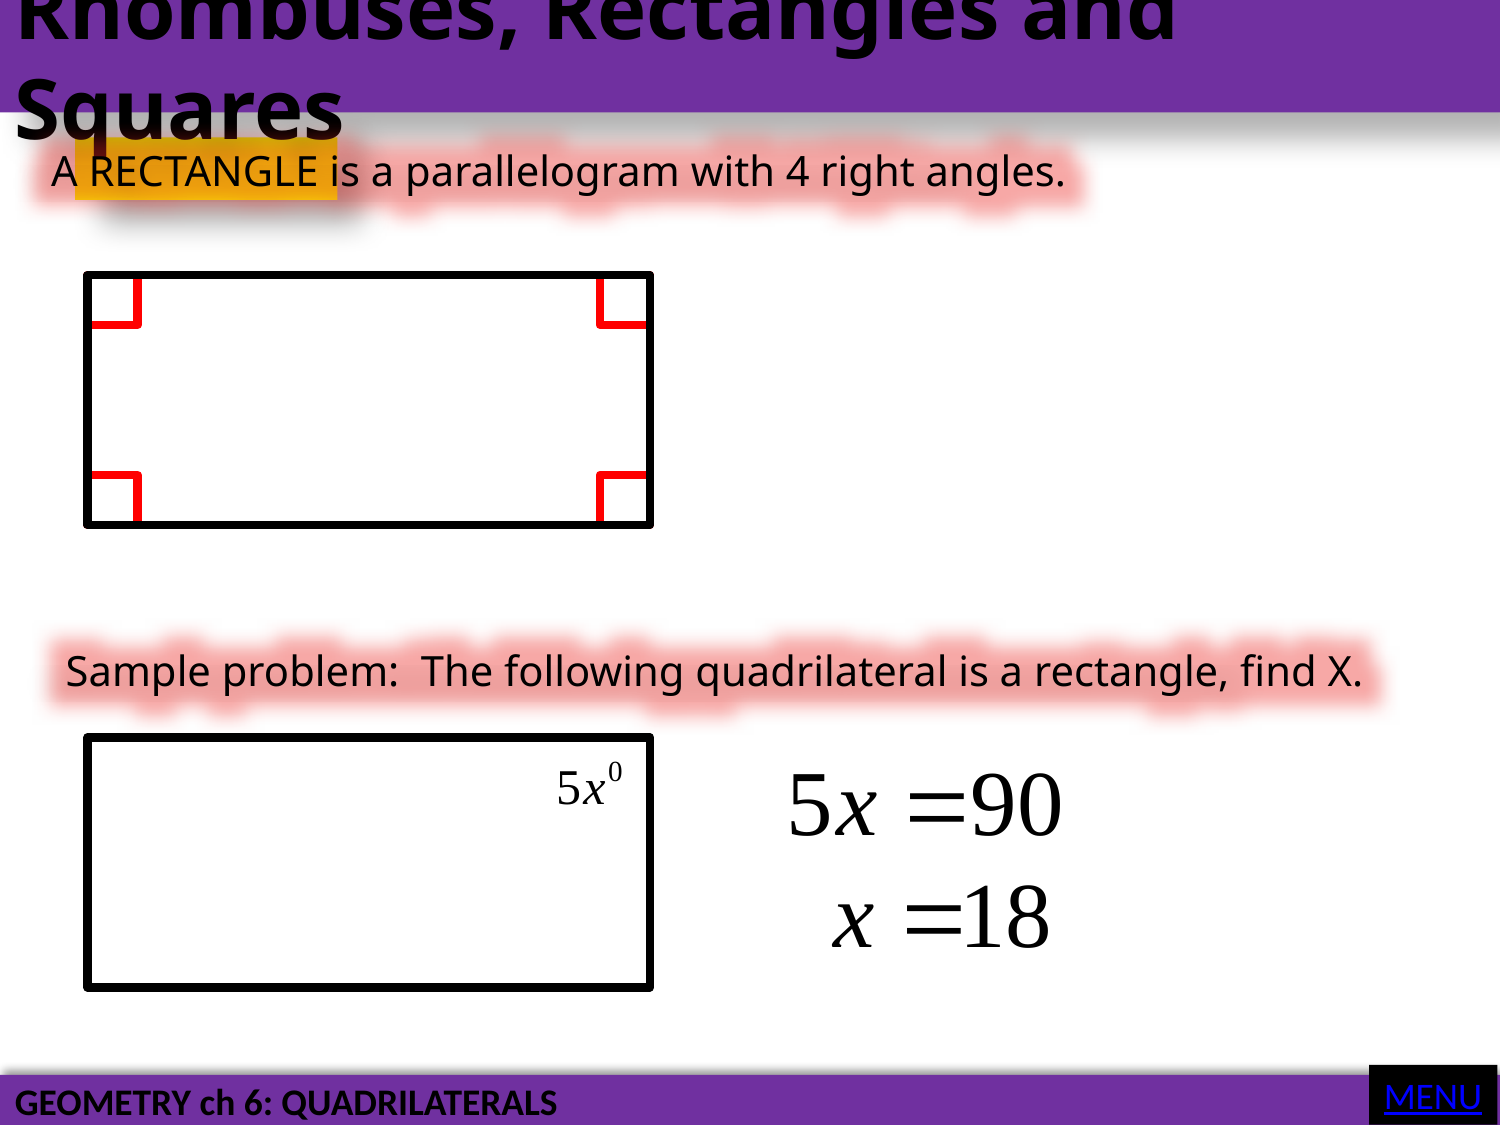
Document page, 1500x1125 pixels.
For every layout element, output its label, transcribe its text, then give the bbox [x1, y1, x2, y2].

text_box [549, 749, 634, 817]
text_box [774, 749, 1077, 859]
text_box GEOMETRY ch 6: QUADRILATERALS [0, 1073, 1369, 1125]
text_box MENU [1369, 1064, 1498, 1125]
text_box A RECTANGLE is a parallelogram with 4 right angles. [36, 137, 1082, 203]
text_box [87, 737, 651, 988]
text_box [814, 862, 1063, 972]
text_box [87, 274, 651, 526]
text_box Rhombuses, Rectangles and Squares [0, 0, 1500, 114]
text_box Sample problem: The following quadrilateral is a rectangle, find X. [50, 637, 1379, 703]
